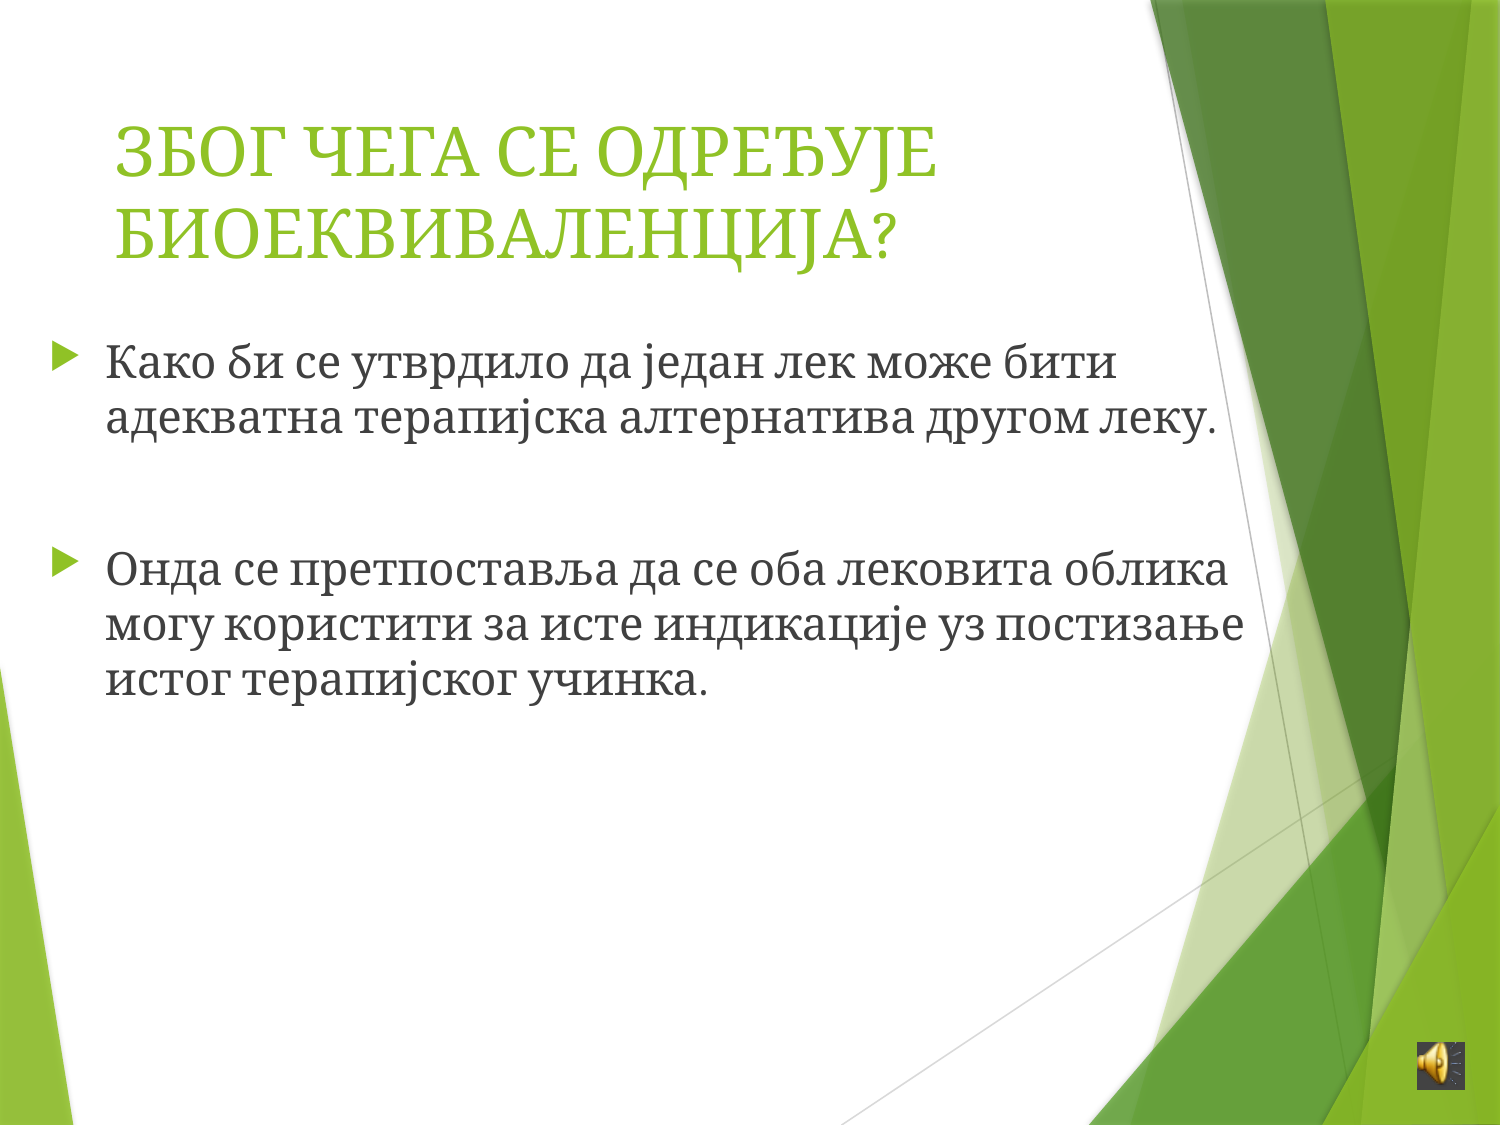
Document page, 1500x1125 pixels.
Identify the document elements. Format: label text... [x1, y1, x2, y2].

picture [1415, 1040, 1467, 1092]
list Како би се утврдило да један лек може бити адекватна терапијска алтернатива другом леку. Онда се претпоставља да се оба лековита облика могу користити за исте индикације уз постизање истог терапијског учинка. [33, 325, 1306, 1125]
title ЗБОГ ЧЕГА СЕ ОДРЕЂУЈЕ БИОЕКВИВАЛЕНЦИЈА? [99, 99, 1142, 317]
